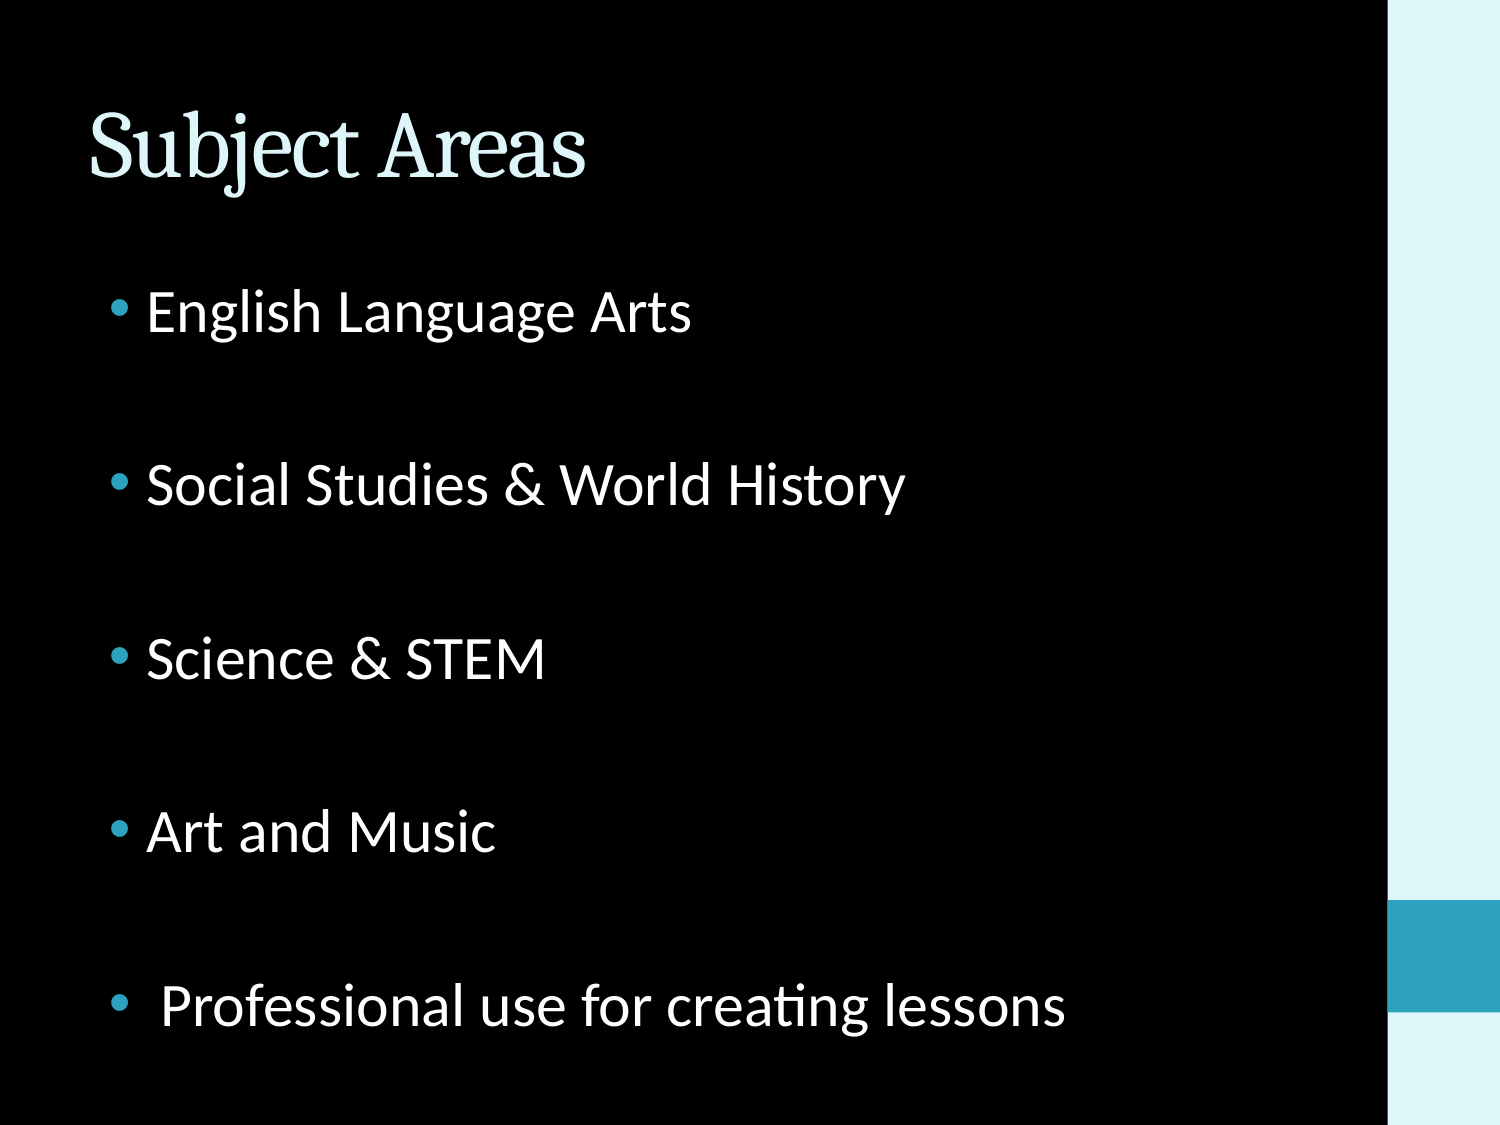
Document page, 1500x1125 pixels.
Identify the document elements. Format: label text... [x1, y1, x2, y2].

list English Language Arts Social Studies & World History Science & STEM Art and Music Professional use for creating lessons [75, 262, 1325, 1050]
title Subject Areas [75, 45, 1325, 233]
